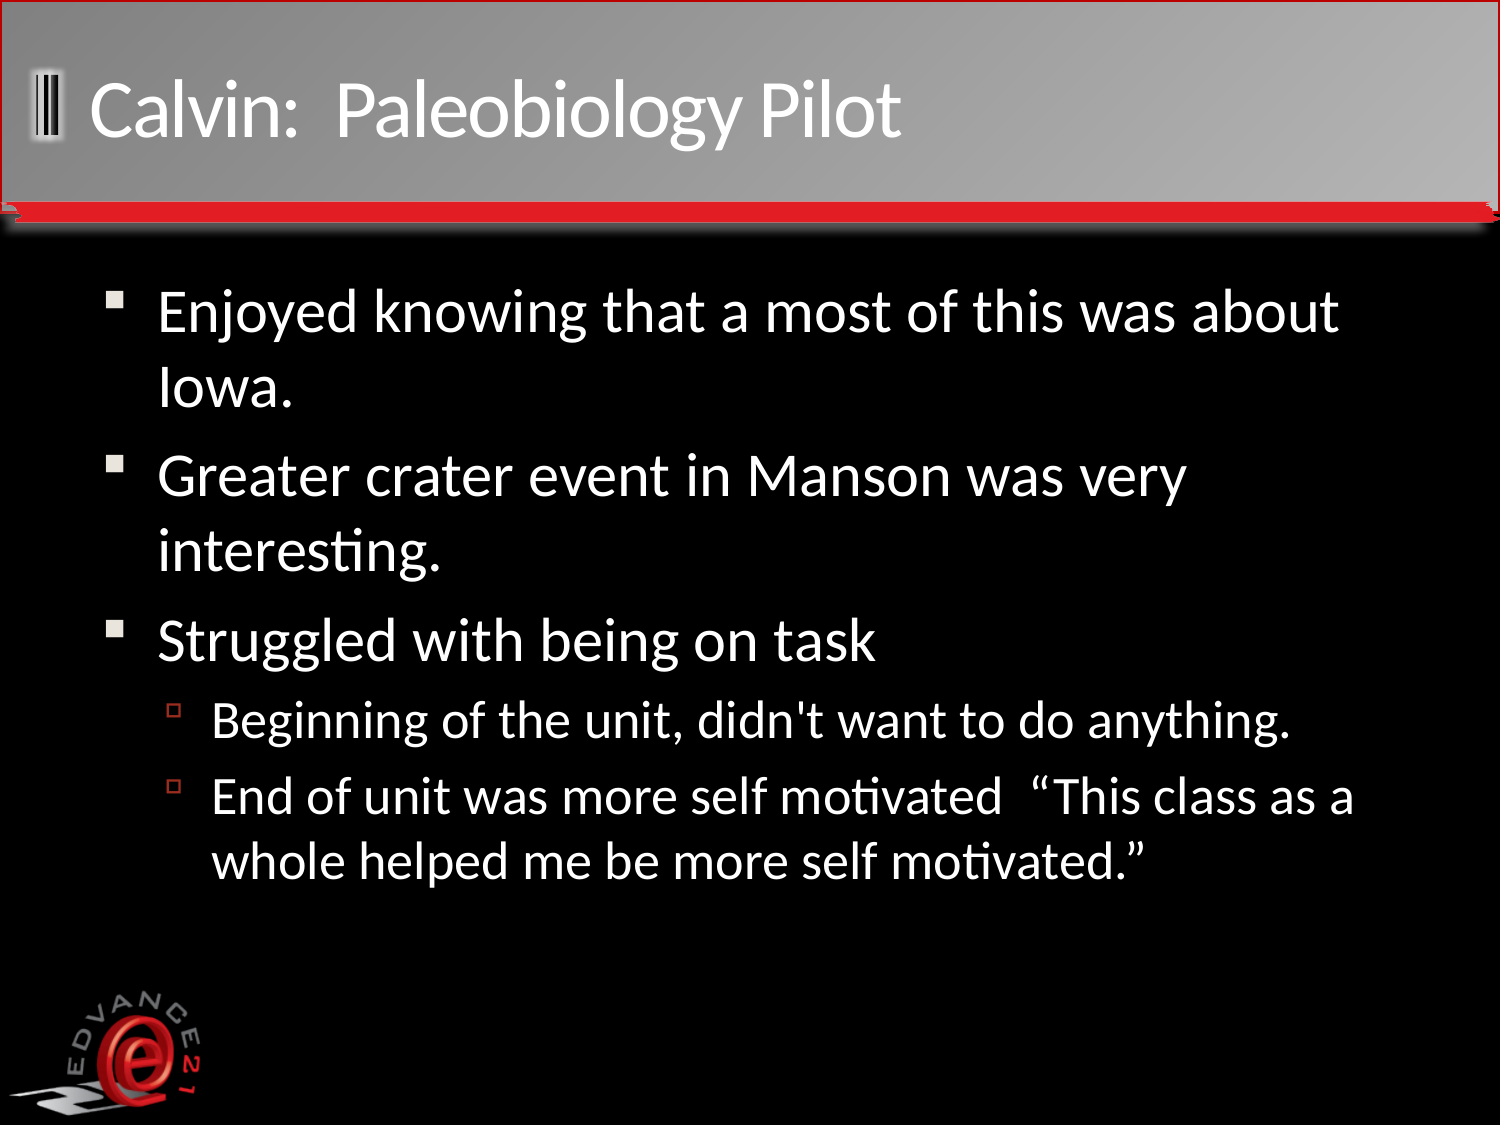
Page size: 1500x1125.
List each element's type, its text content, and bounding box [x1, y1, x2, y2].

picture [0, 199, 1500, 225]
title Calvin: Paleobiology Pilot [75, 46, 1425, 188]
picture [0, 983, 225, 1125]
list Enjoyed knowing that a most of this was about Iowa. Greater crater event in Manson was very interesting. Struggled with being on task Beginning of the unit, didn't want to do anything. End of unit was more self motivated “This class as a whole helped me be more self motivated.” [75, 262, 1425, 1043]
